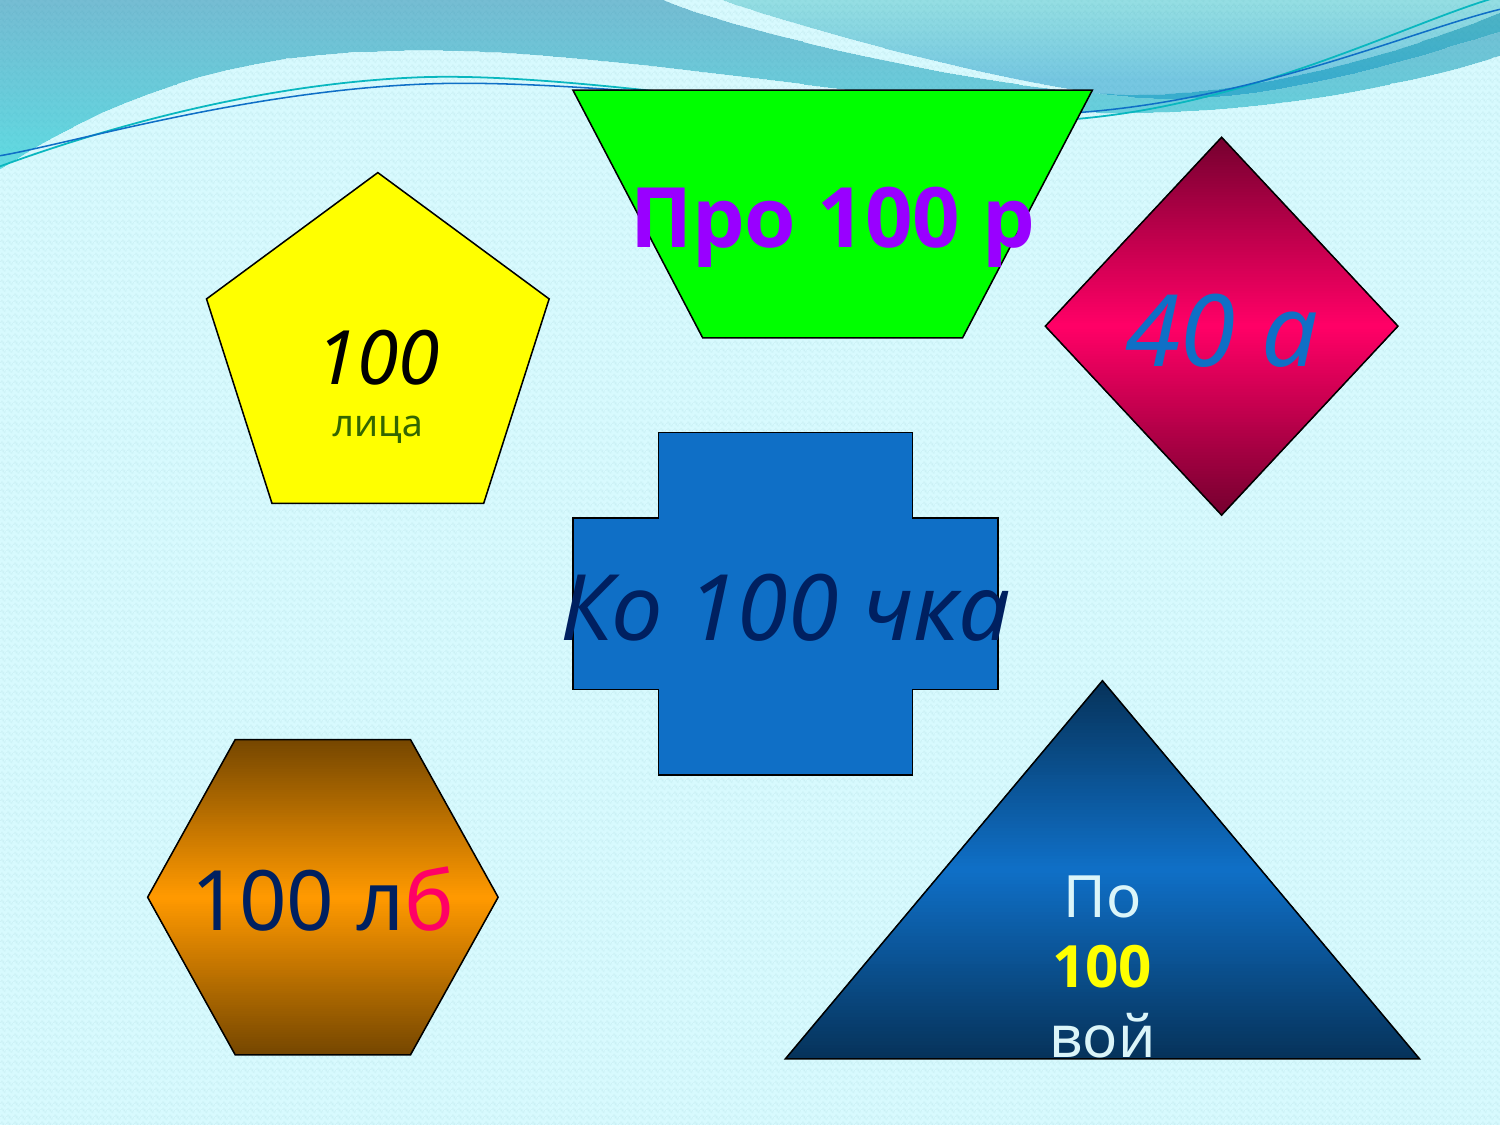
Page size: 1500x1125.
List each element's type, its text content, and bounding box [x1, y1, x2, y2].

text_box Про 100 р [572, 90, 1093, 338]
text_box По 100 вой [785, 680, 1420, 1059]
text_box Ко 100 чка [572, 432, 999, 776]
text_box 100 лб [147, 739, 499, 1055]
text_box 40 а [1045, 137, 1398, 516]
text_box 100 лица [206, 172, 550, 504]
